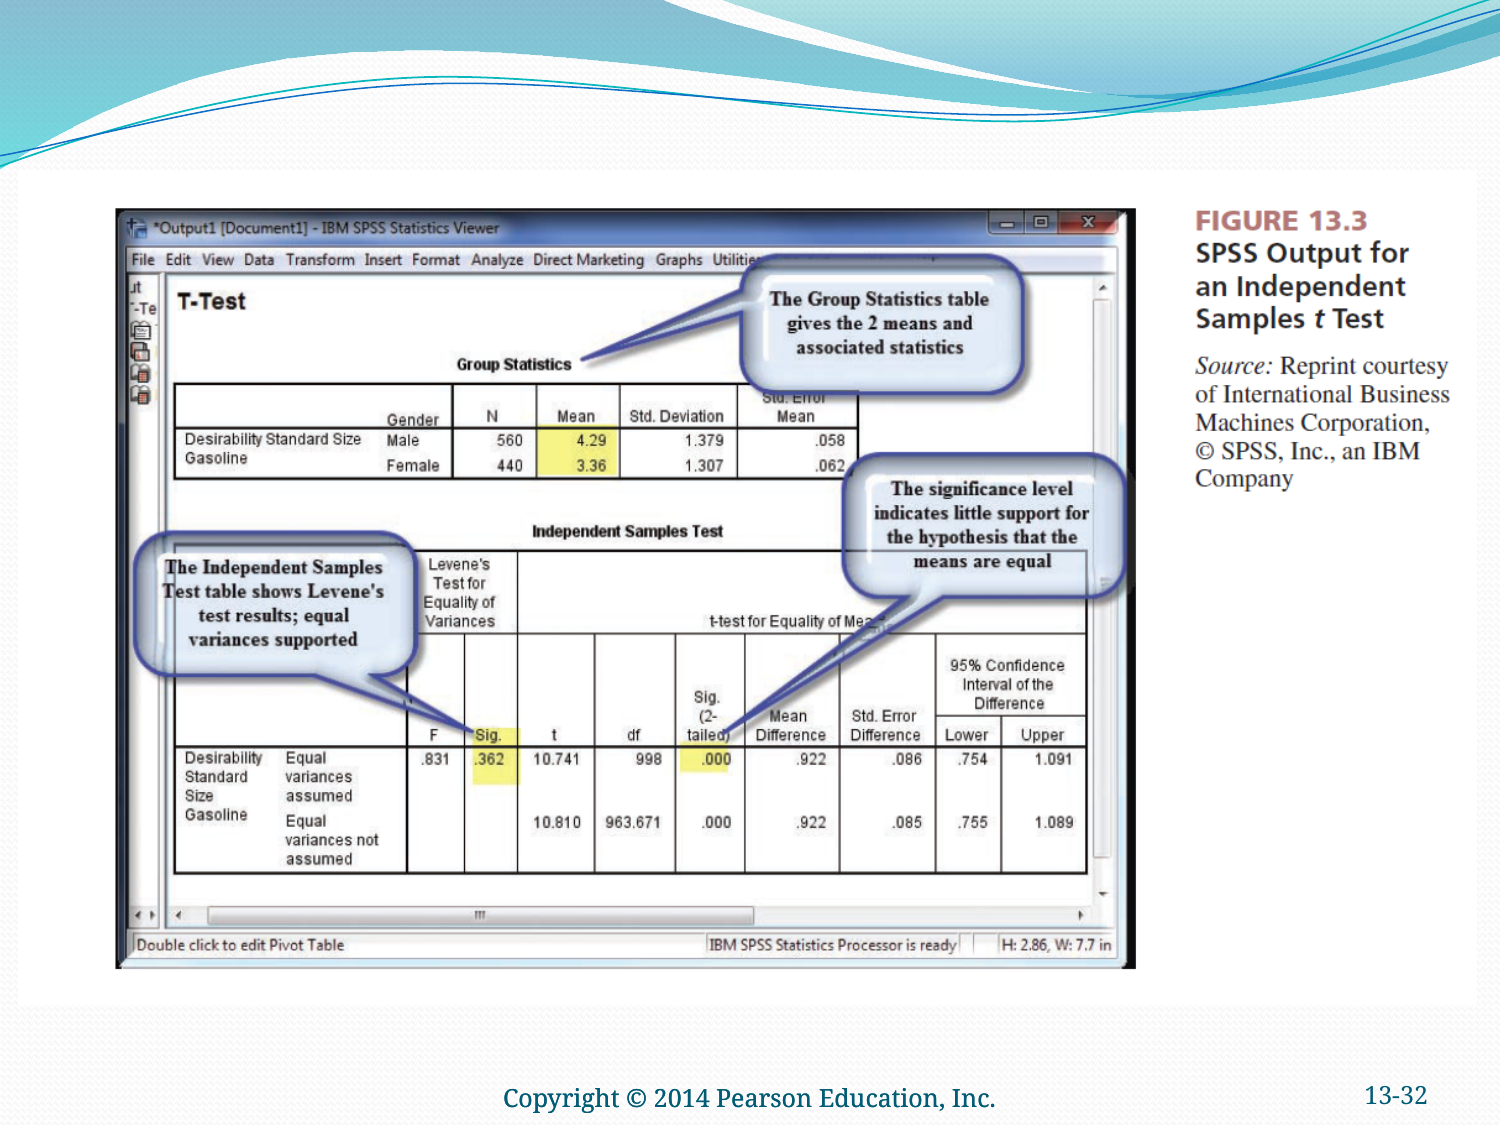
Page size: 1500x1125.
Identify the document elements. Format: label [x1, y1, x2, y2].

picture [18, 170, 1477, 1005]
